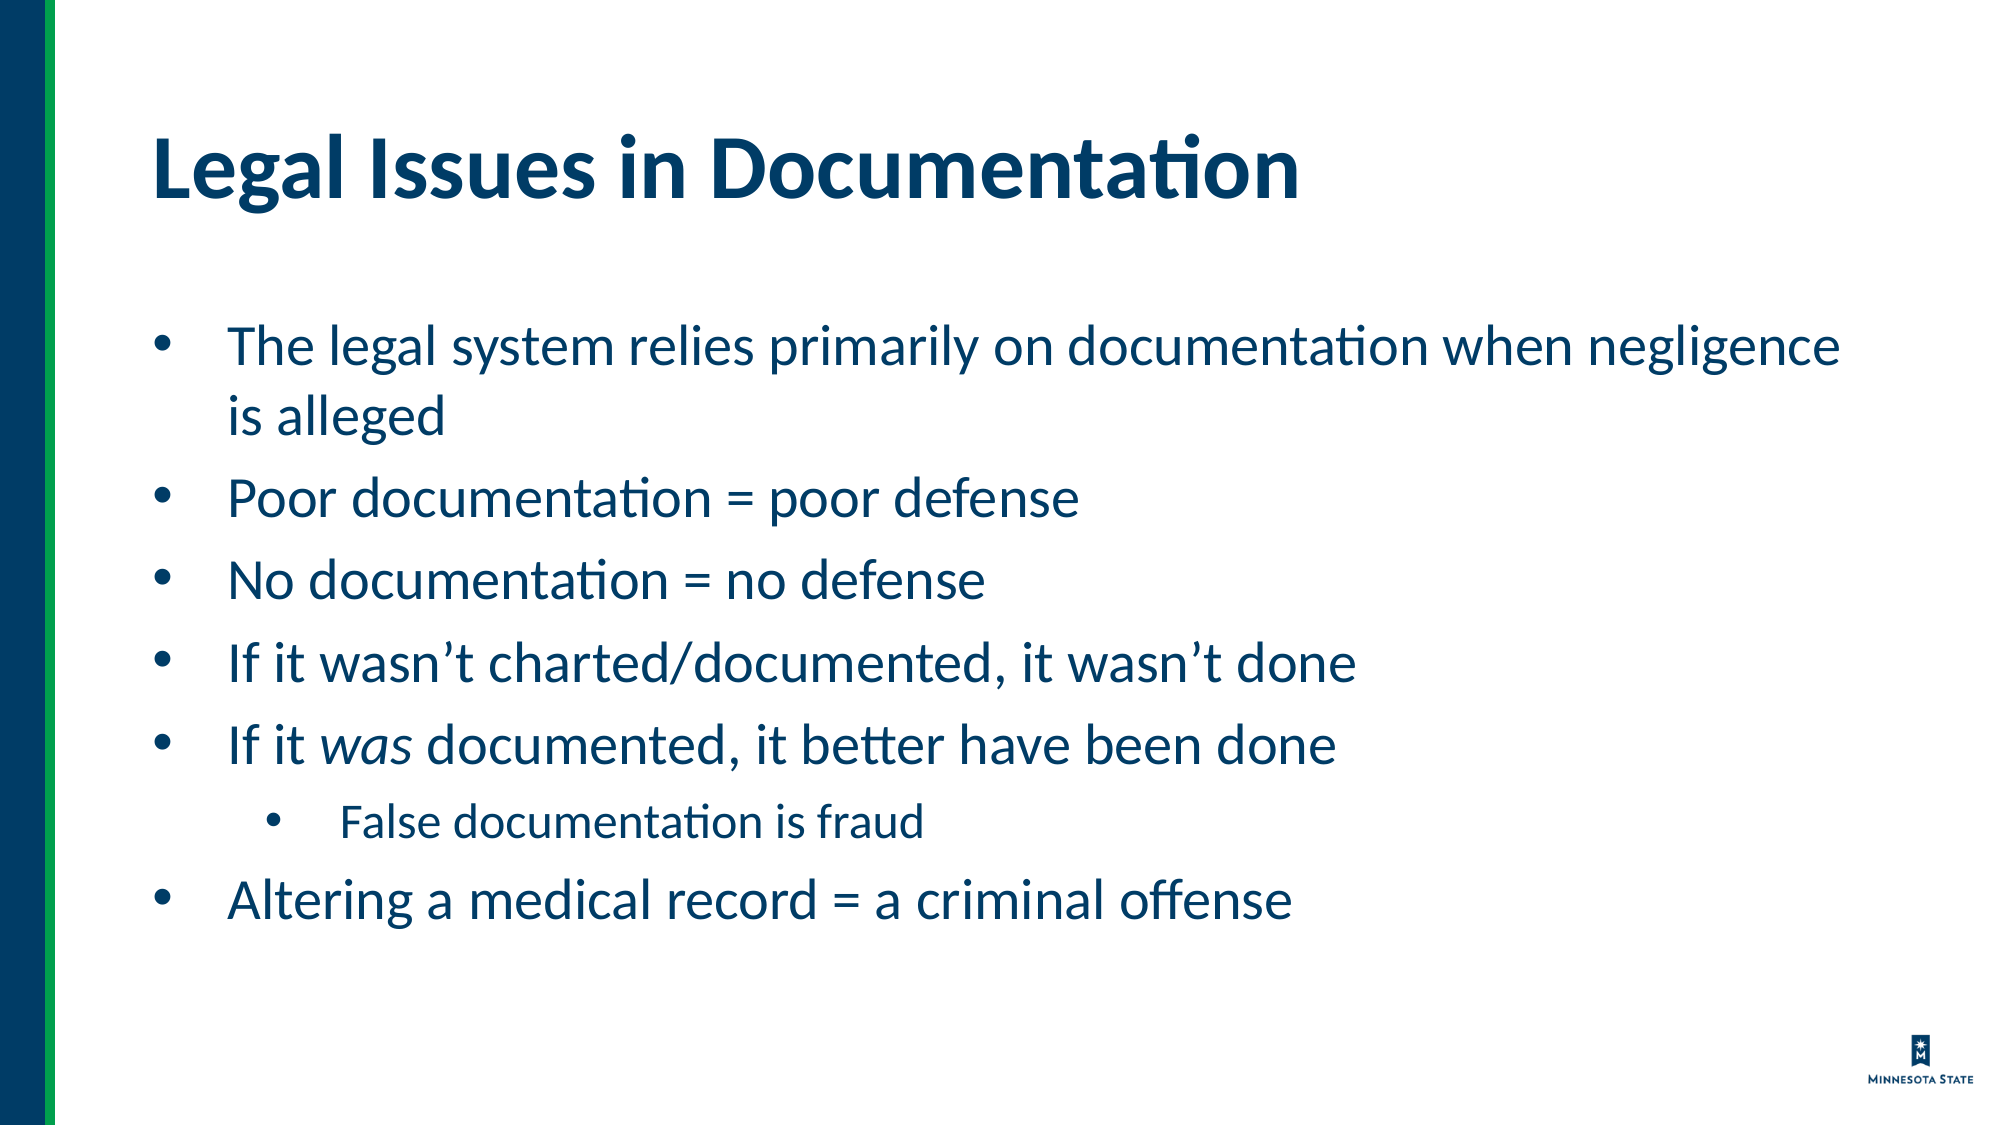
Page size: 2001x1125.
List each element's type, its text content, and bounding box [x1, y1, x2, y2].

title Legal Issues in Documentation [137, 59, 1863, 278]
picture [1823, 1028, 2001, 1095]
list The legal system relies primarily on documentation when negligence is alleged Poor documentation = poor defense No documentation = no defense If it wasn’t charted/documented, it wasn’t done If it was documented, it better have been done False documentation is fraud Altering a medical record = a criminal offense [137, 299, 1863, 1014]
